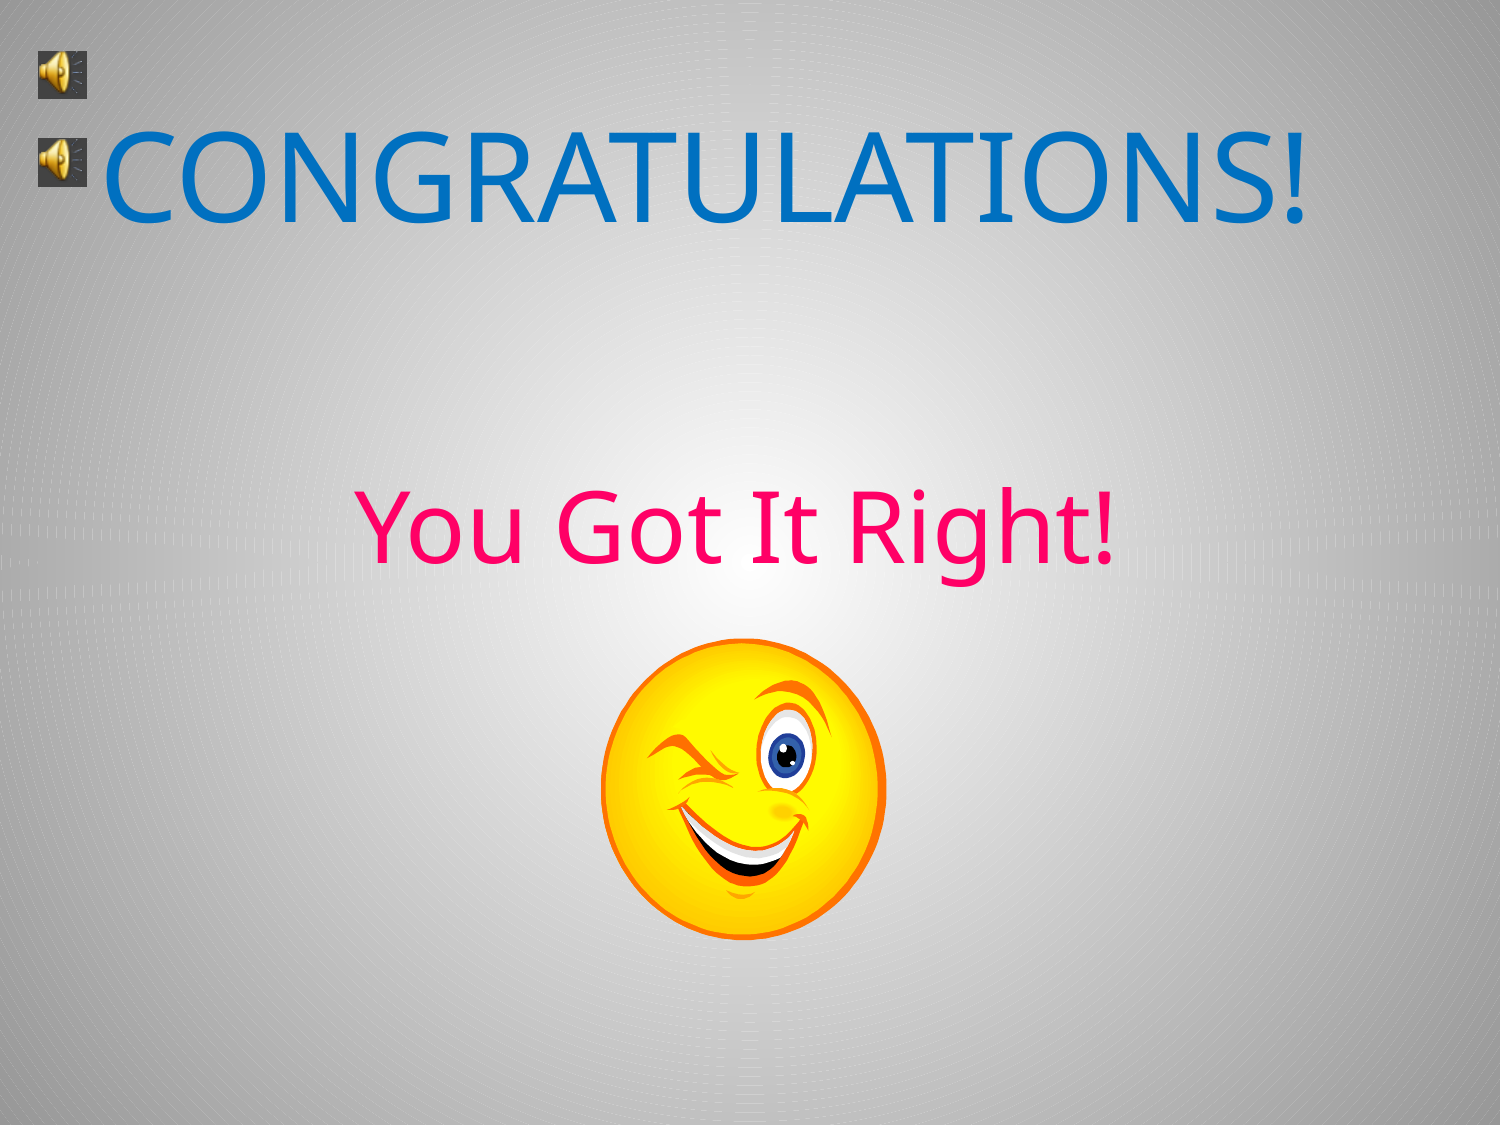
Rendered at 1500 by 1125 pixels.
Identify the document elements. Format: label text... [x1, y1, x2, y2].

picture [599, 637, 888, 942]
picture [37, 137, 88, 188]
title CONGRATULATIONS! [37, 45, 1375, 300]
picture [37, 49, 88, 101]
list You Got It Right! [75, 262, 1425, 1005]
